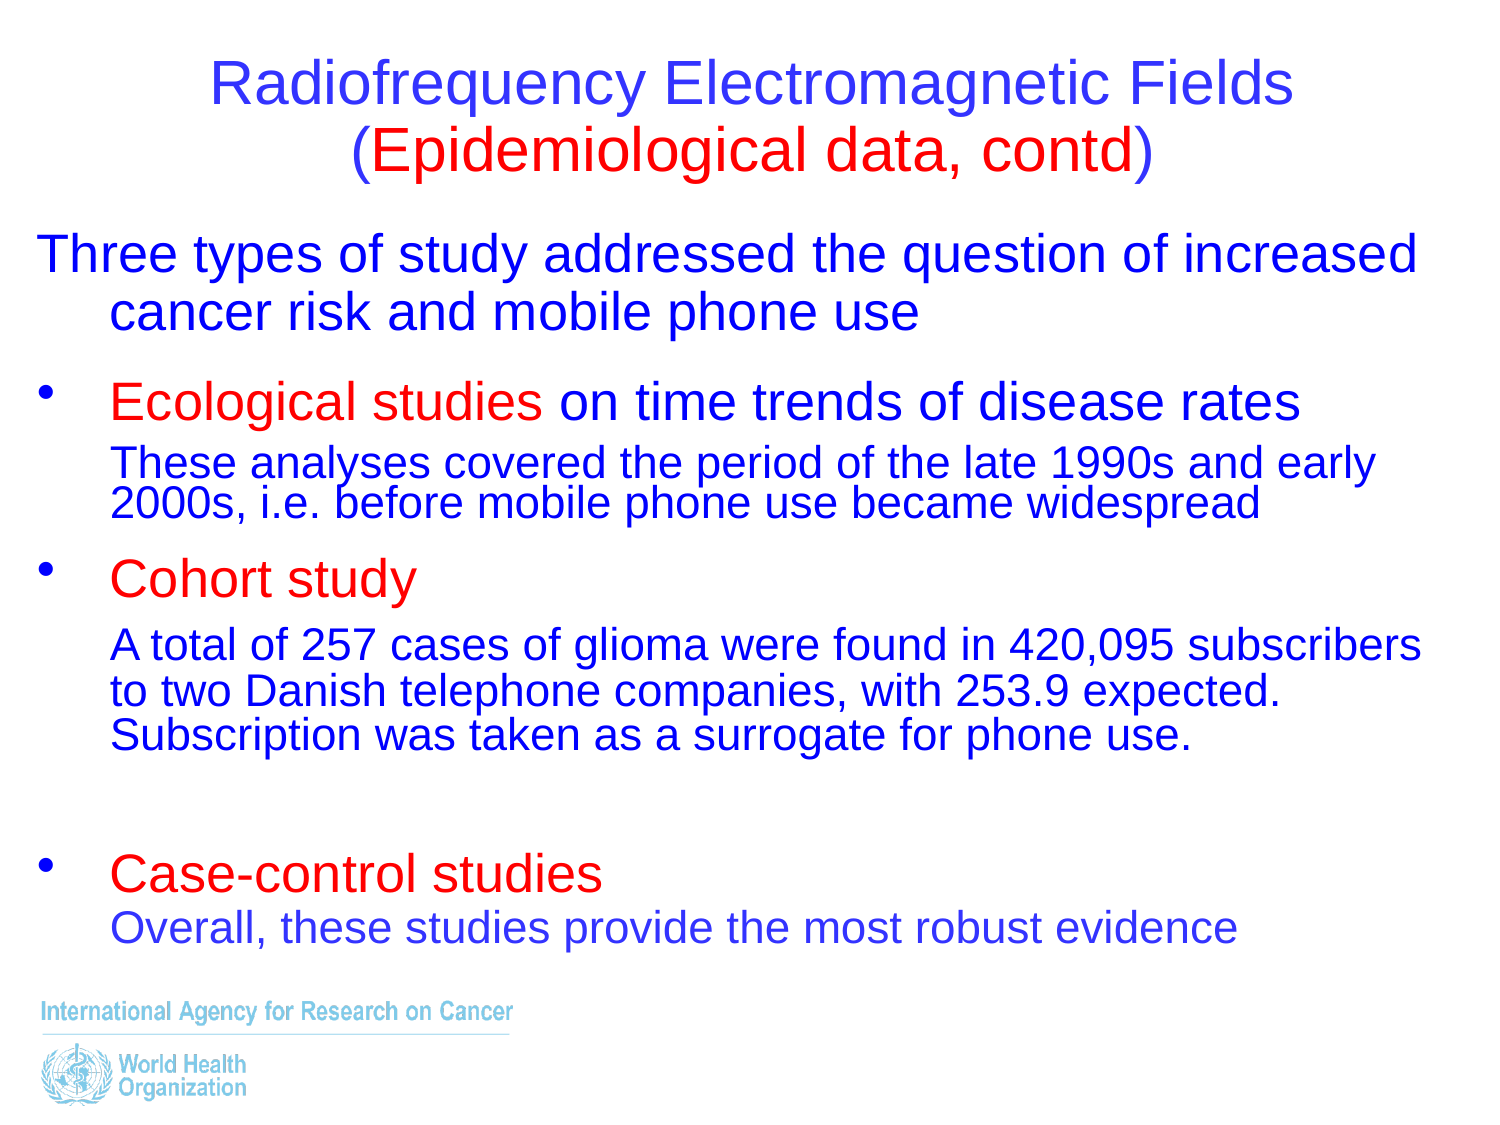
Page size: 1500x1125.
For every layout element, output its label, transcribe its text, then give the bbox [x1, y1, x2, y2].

picture [41, 999, 513, 1106]
title Radiofrequency Electromagnetic Fields (Epidemiological data, contd) [95, 42, 1411, 193]
list Three types of study addressed the question of increased cancer risk and mobile phone use Ecological studies on time trends of disease rates These analyses covered the period of the late 1990s and early 2000s, i.e. before mobile phone use became widespread Cohort study A total of 257 cases of glioma were found in 420,095 subscribers to two Danish telephone companies, with 253.9 expected. Subscription was taken as a surrogate for phone use. Case-control studies Overall, these studies provide the most robust evidence [21, 217, 1478, 937]
